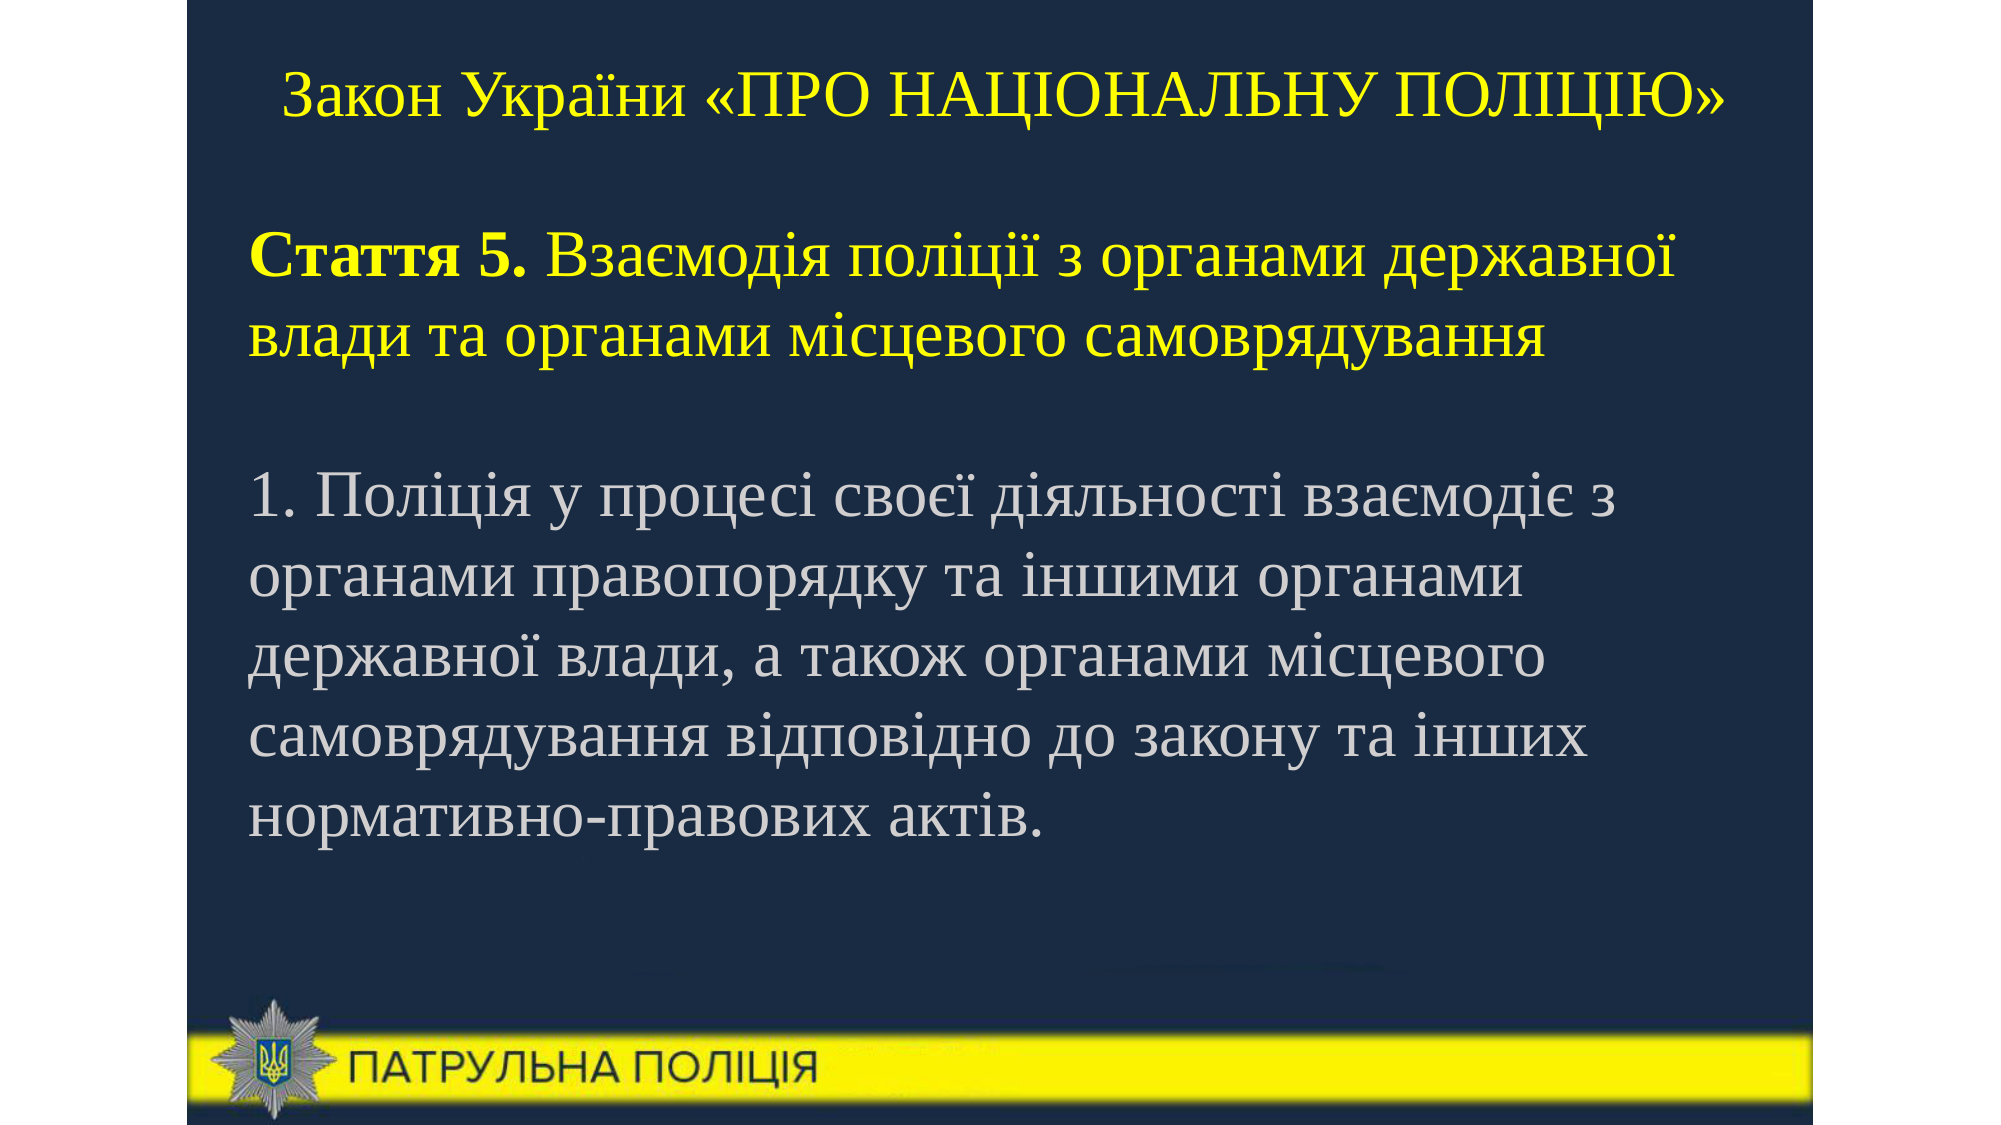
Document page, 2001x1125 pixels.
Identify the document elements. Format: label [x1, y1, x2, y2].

picture [187, 0, 1813, 1125]
